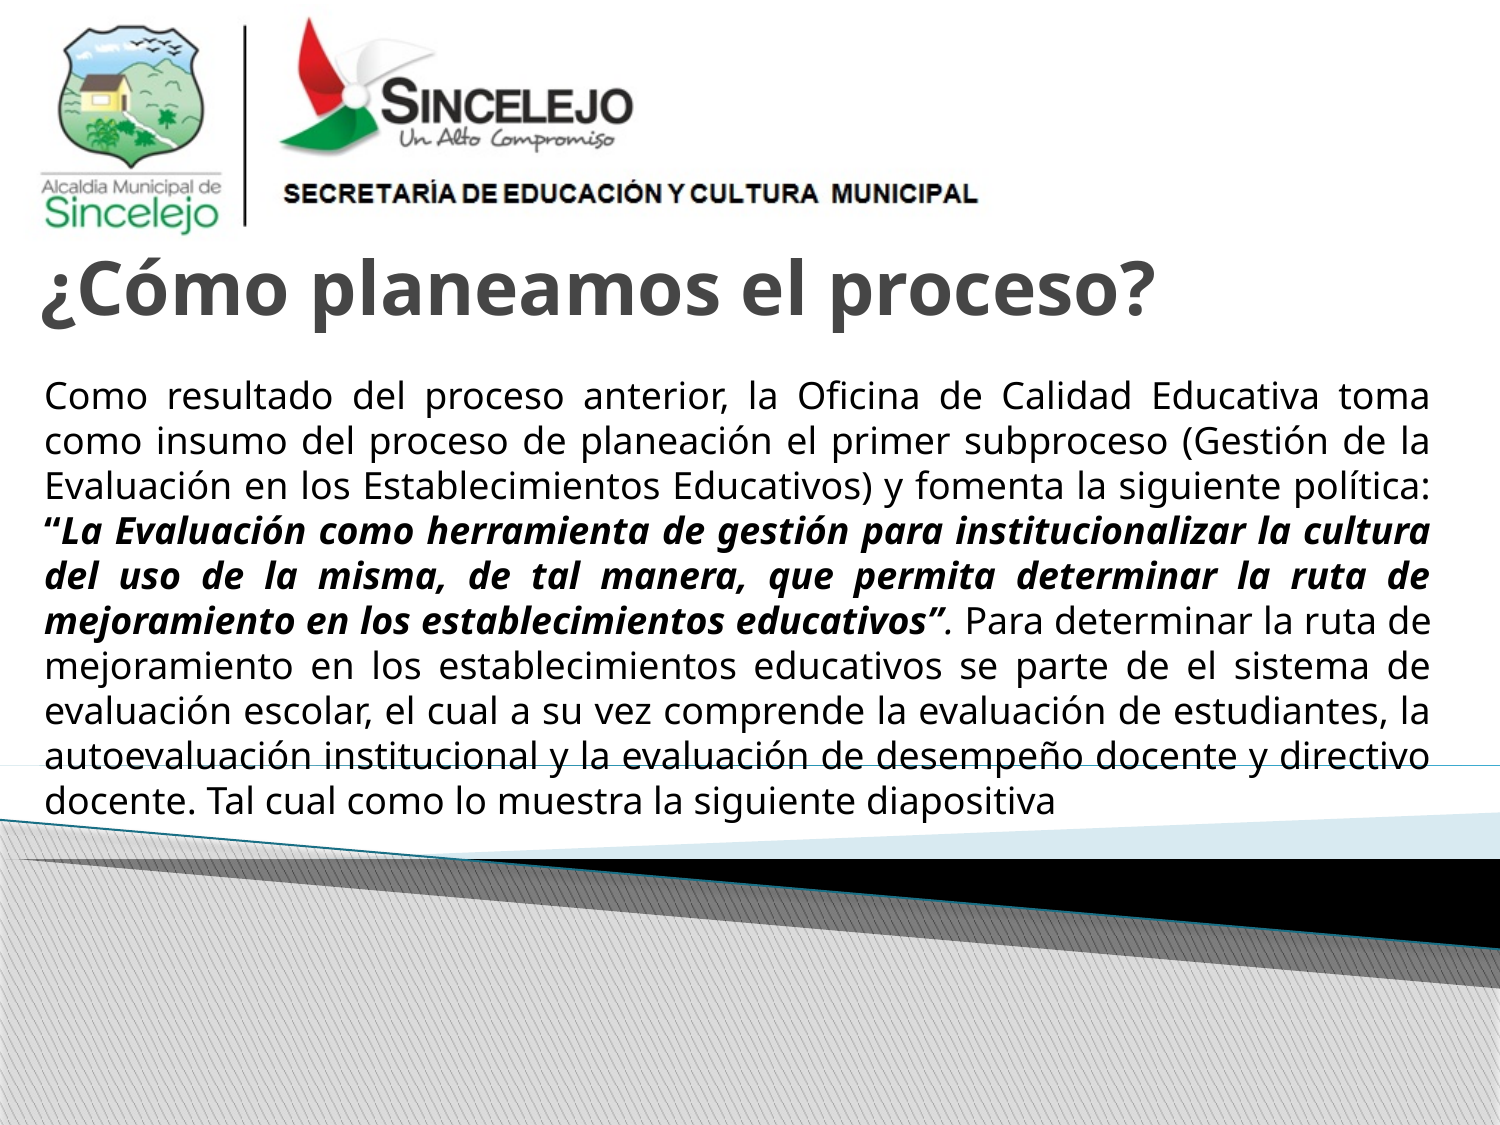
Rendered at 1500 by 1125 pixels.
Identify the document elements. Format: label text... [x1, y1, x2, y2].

title ¿Cómo planeamos el proceso? [25, 219, 1420, 338]
picture [1, 4, 1031, 253]
picture [5, 859, 1500, 989]
text_box Como resultado del proceso anterior, la Oficina de Calidad Educativa toma como insumo del proceso de planeación el primer subproceso (Gestión de la Evaluación en los Establecimientos Educativos) y fomenta la siguiente política: “La Evaluación como herramienta de gestión para institucionalizar la cultura del uso de la misma, de tal manera, que permita determinar la ruta de mejoramiento en los establecimientos educativos”. Para determinar la ruta de mejoramiento en los establecimientos educativos se parte de el sistema de evaluación escolar, el cual a su vez comprende la evaluación de estudiantes, la autoevaluación institucional y la evaluación de desempeño docente y directivo docente. Tal cual como lo muestra la siguiente diapositiva [29, 364, 1447, 830]
